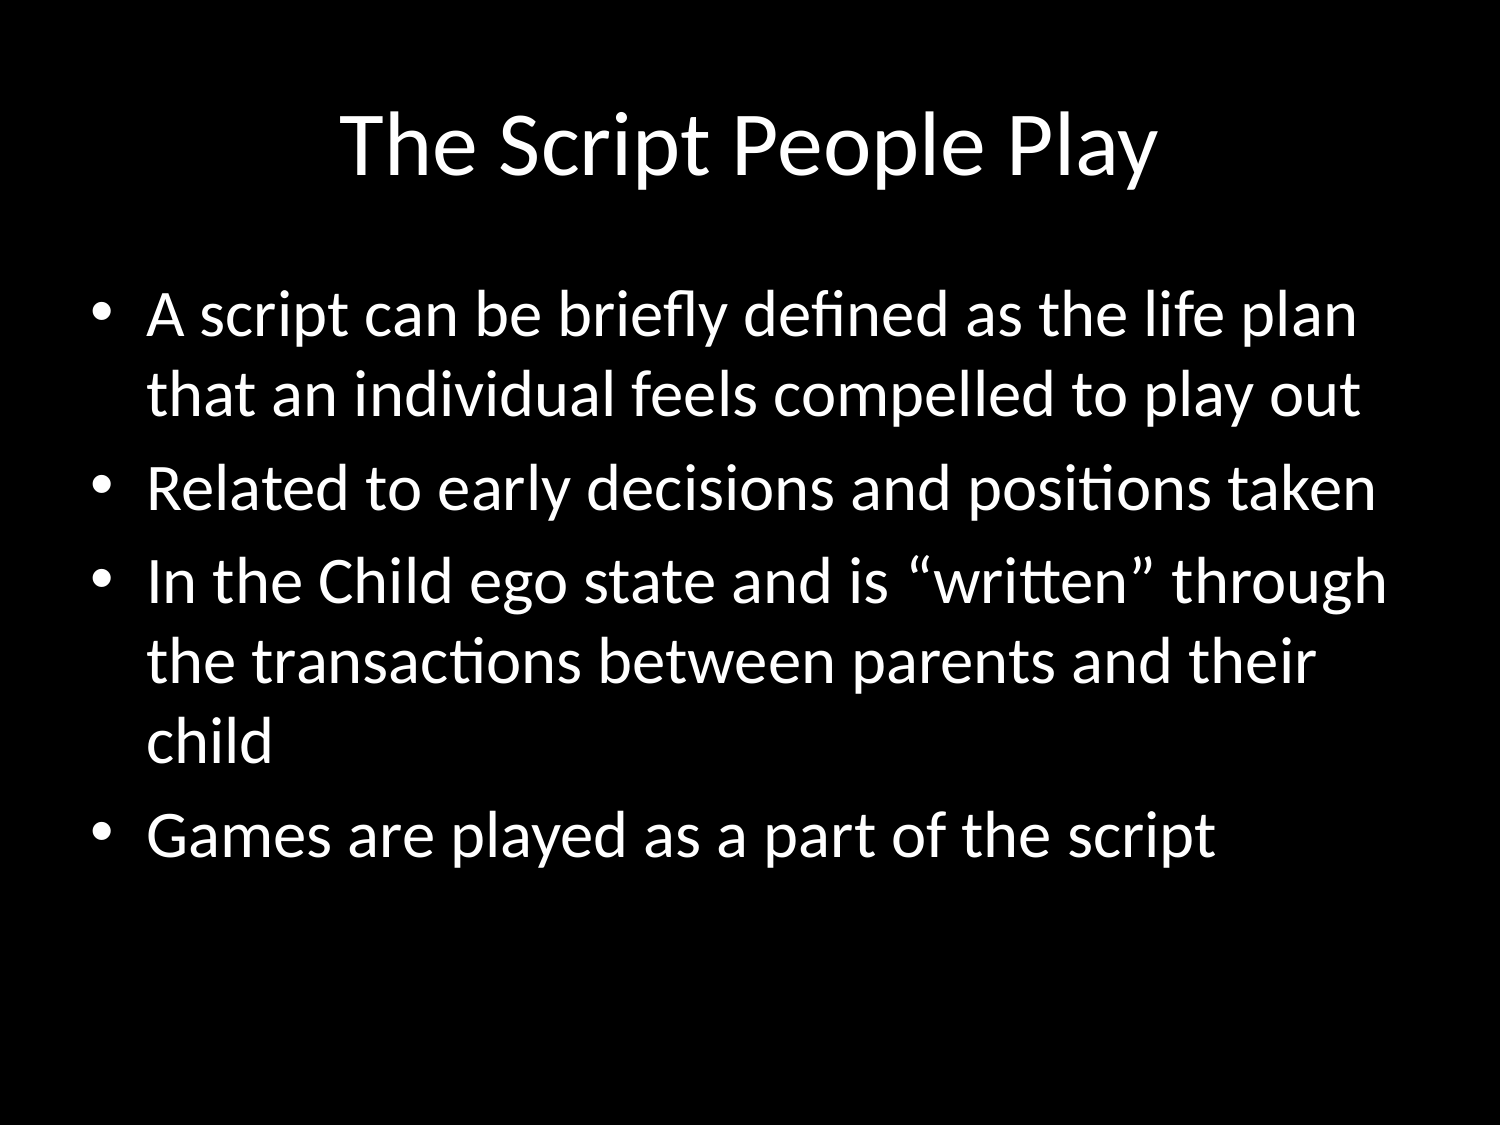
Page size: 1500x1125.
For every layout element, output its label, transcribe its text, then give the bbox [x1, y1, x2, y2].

title The Script People Play [75, 45, 1425, 233]
list A script can be briefly defined as the life plan that an individual feels compelled to play out Related to early decisions and positions taken In the Child ego state and is “written” through the transactions between parents and their child Games are played as a part of the script [75, 262, 1425, 1005]
